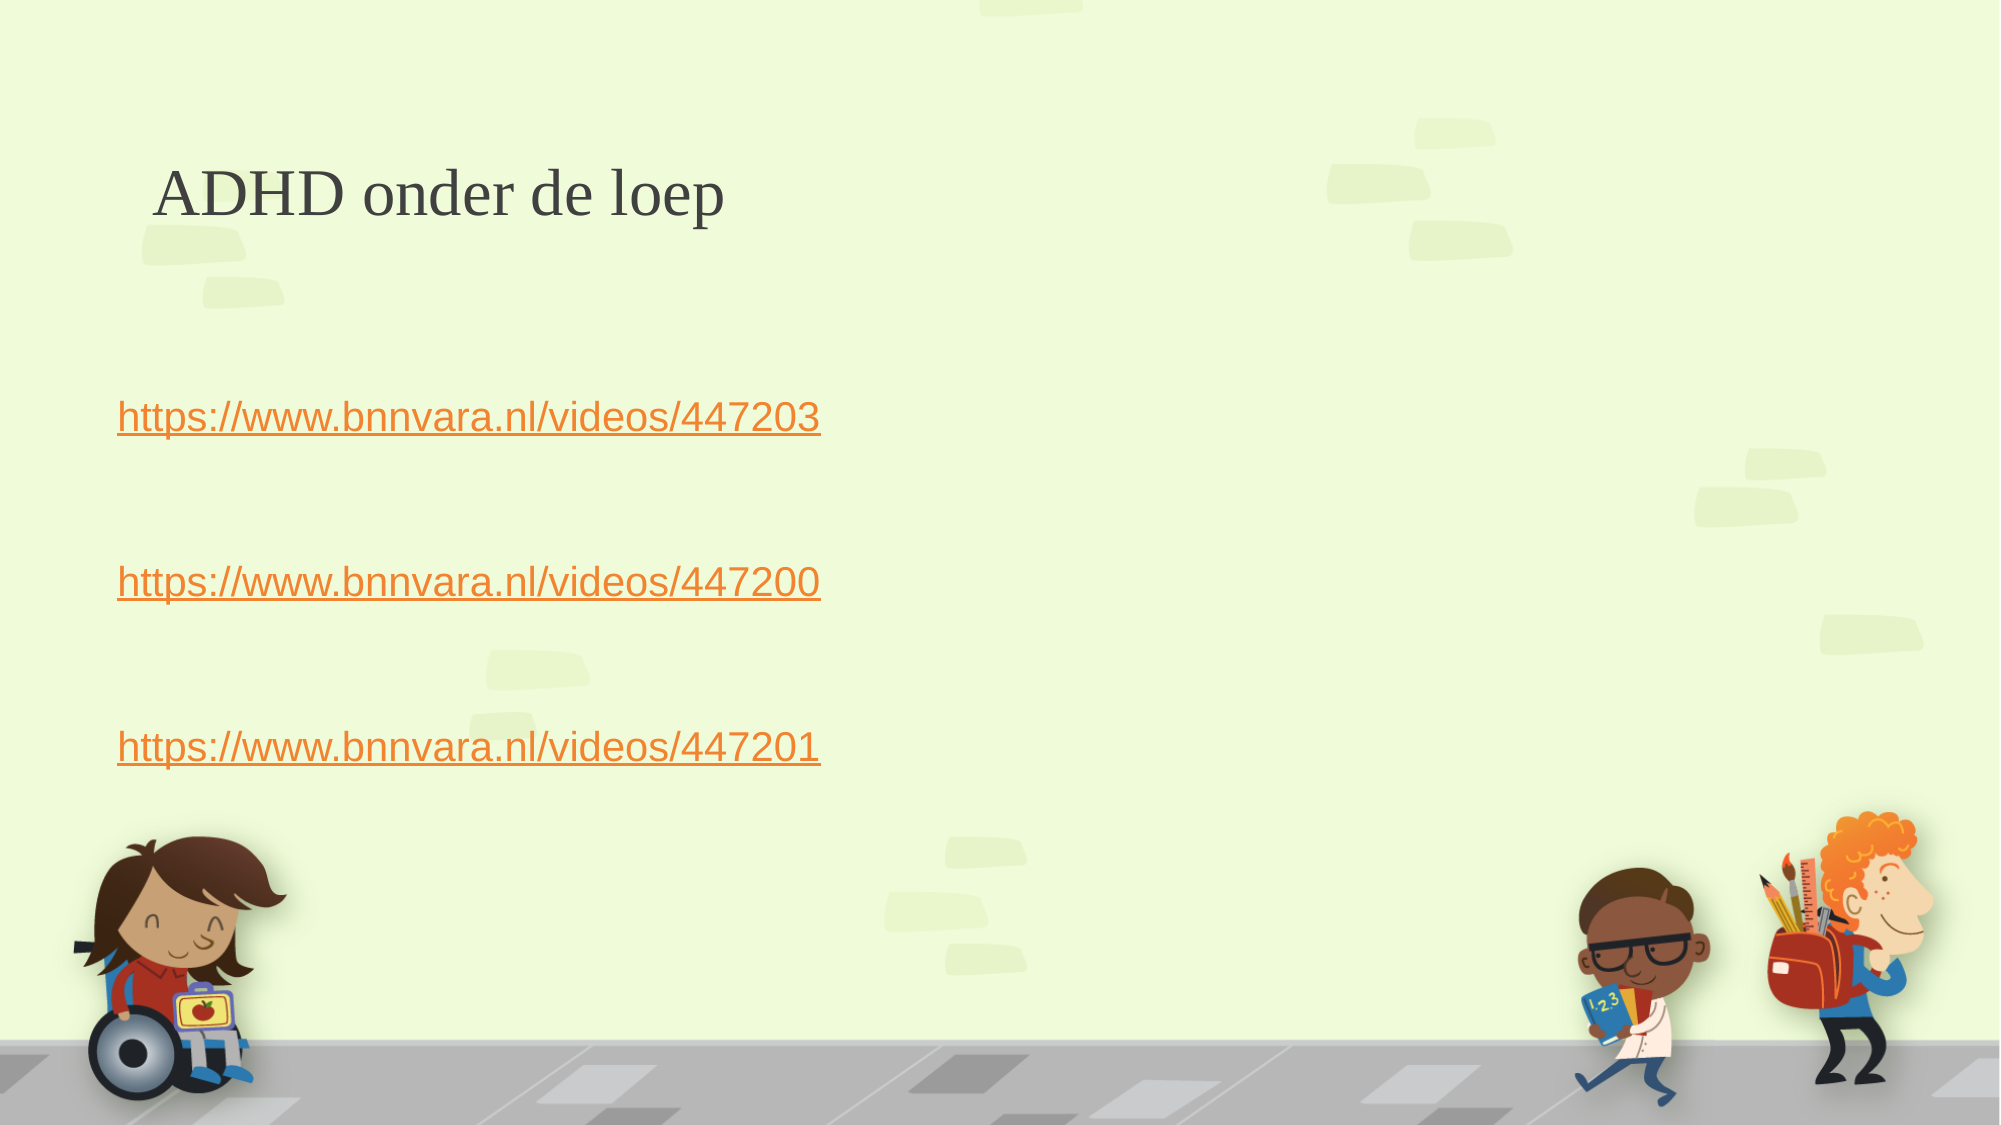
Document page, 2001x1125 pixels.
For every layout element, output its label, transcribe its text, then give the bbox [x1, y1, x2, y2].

picture [0, 0, 2000, 1125]
list https://www.bnnvara.nl/videos/447203 https://www.bnnvara.nl/videos/447200 https://www.bnnvara.nl/videos/447201 [102, 299, 1750, 870]
title ADHD onder de loep [137, 59, 1750, 238]
